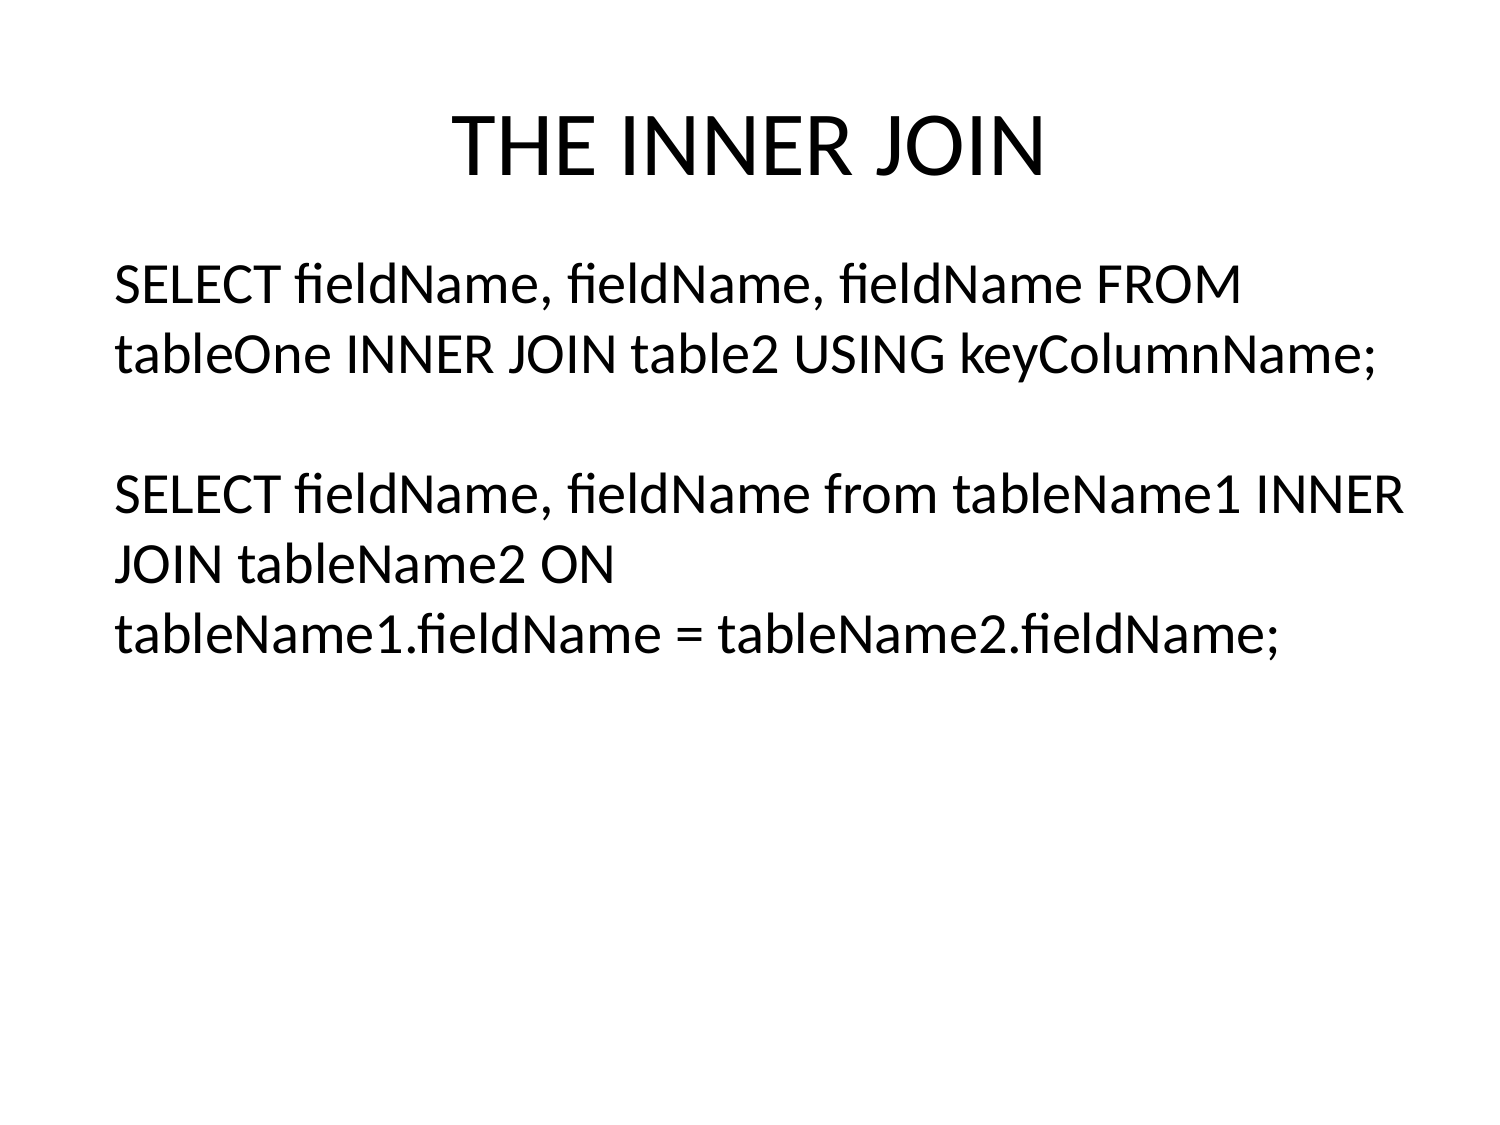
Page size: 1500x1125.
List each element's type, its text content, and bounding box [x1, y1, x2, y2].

title THE INNER JOIN [75, 45, 1425, 233]
text_box SELECT fieldName, fieldName, fieldName FROM tableOne INNER JOIN table2 USING keyColumnName; SELECT fieldName, fieldName from tableName1 INNER JOIN tableName2 ON tableName1.fieldName = tableName2.fieldName; [99, 237, 1463, 788]
